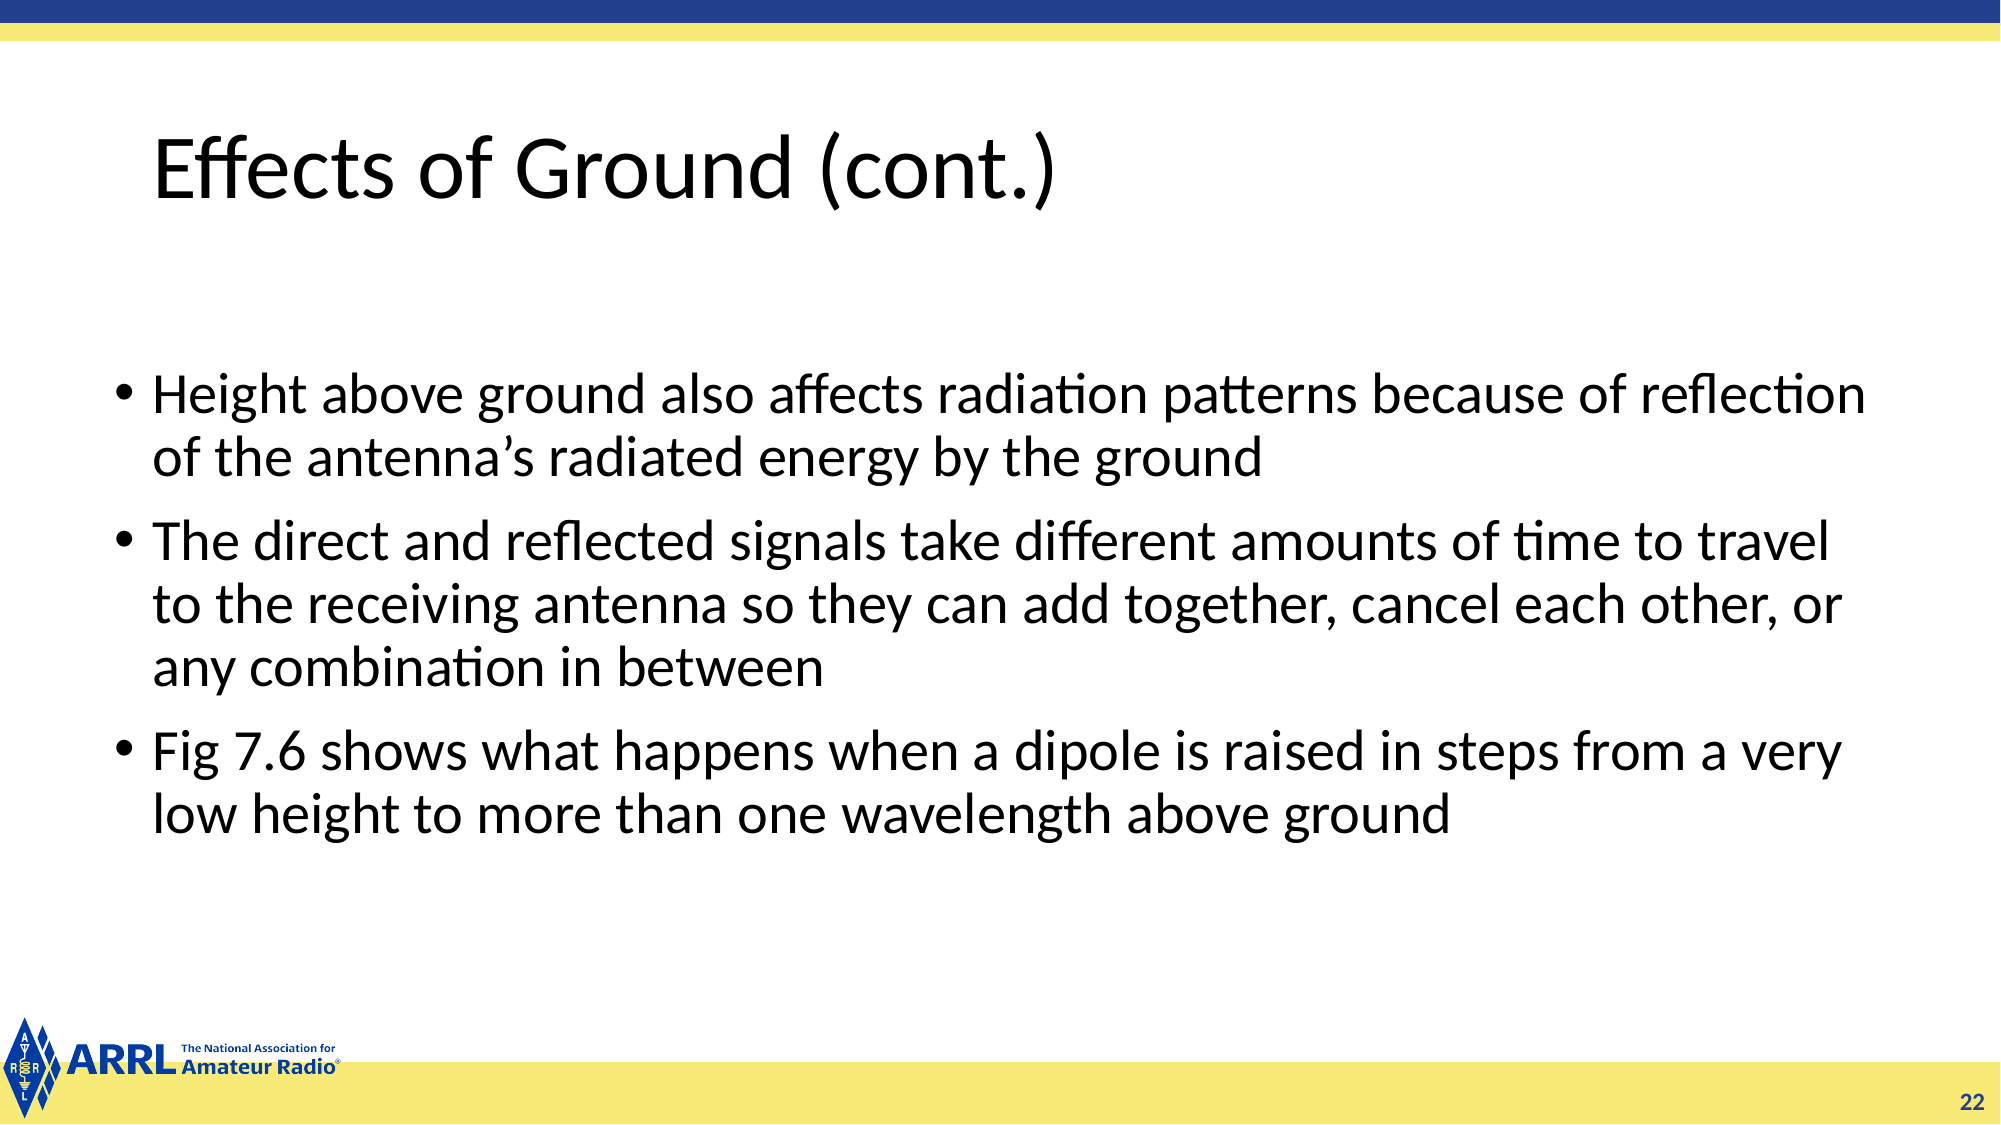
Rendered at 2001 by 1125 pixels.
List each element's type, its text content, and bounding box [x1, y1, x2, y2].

title Effects of Ground (cont.) [137, 59, 1863, 278]
picture [1, 1015, 342, 1121]
list Height above ground also affects radiation patterns because of reflection of the antenna’s radiated energy by the ground The direct and reflected signals take different amounts of time to travel to the receiving antenna so they can add together, cancel each other, or any combination in between Fig 7.6 shows what happens when a dipole is raised in steps from a very low height to more than one wavelength above ground [99, 355, 1900, 1075]
